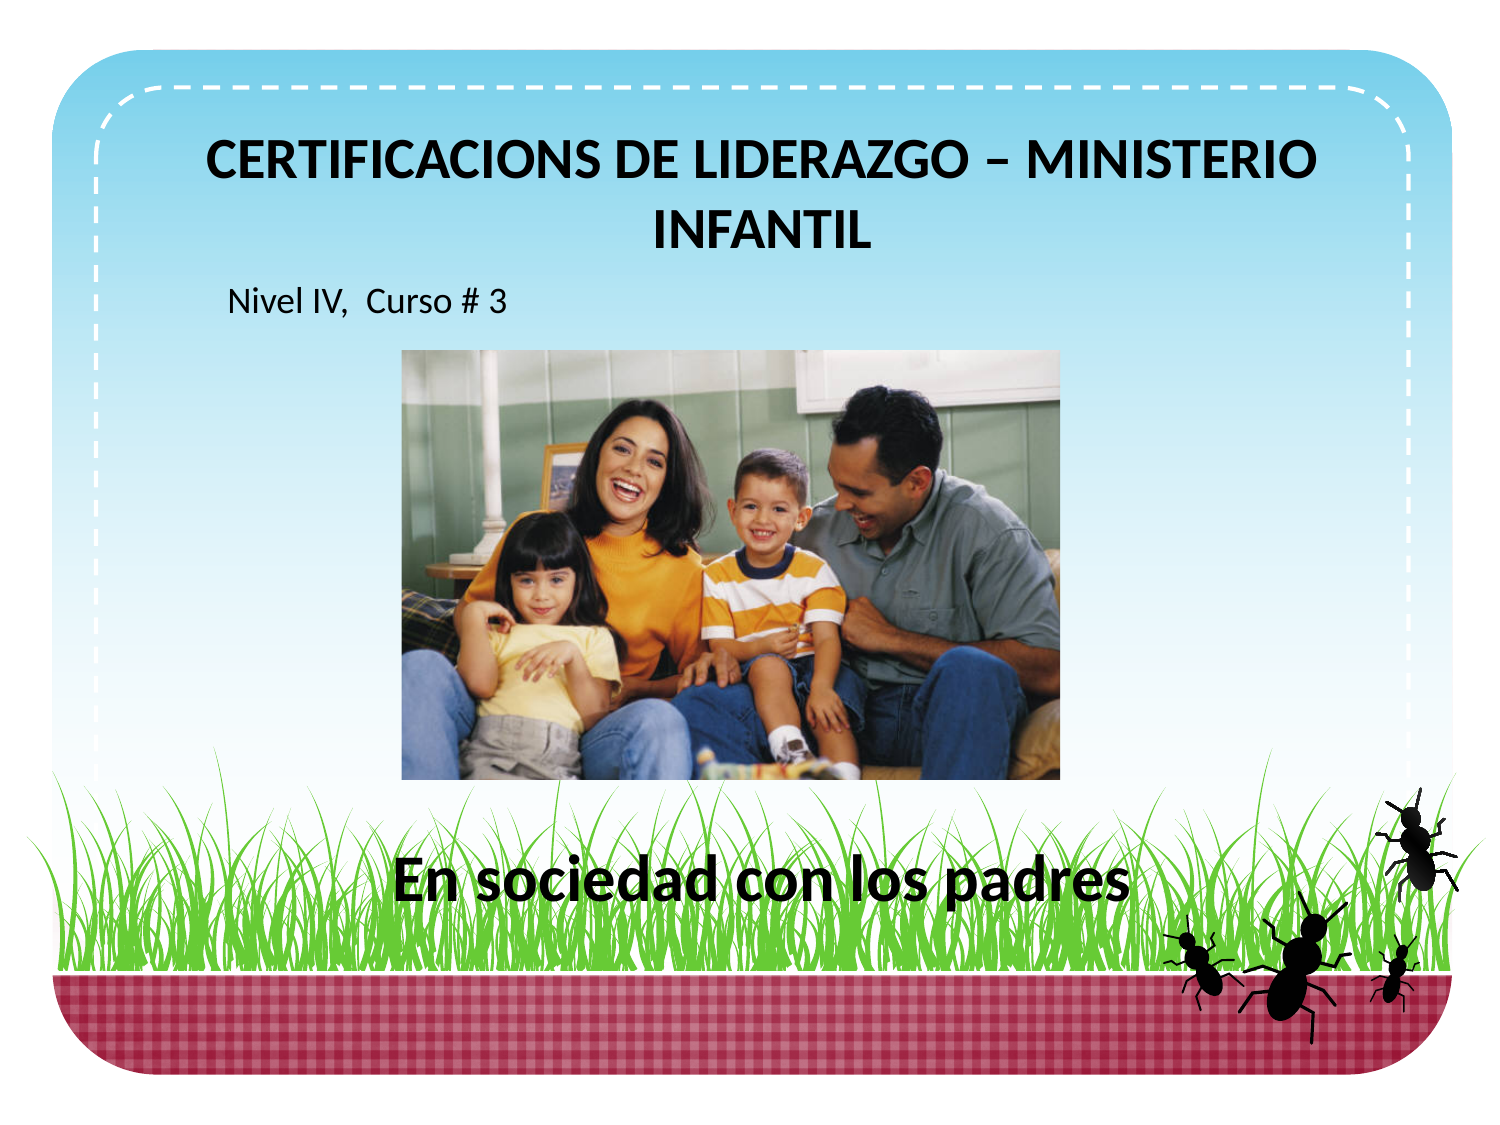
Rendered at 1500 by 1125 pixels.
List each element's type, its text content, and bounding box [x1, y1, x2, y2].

list [75, 62, 1425, 1063]
text_box Nivel IV, Curso # 3 [212, 268, 538, 329]
text_box En sociedad con los padres [377, 826, 1148, 922]
text_box CERTIFICACIONS DE LIDERAZGO – MINISTERIO INFANTIL [137, 112, 1388, 268]
picture [401, 349, 1061, 781]
